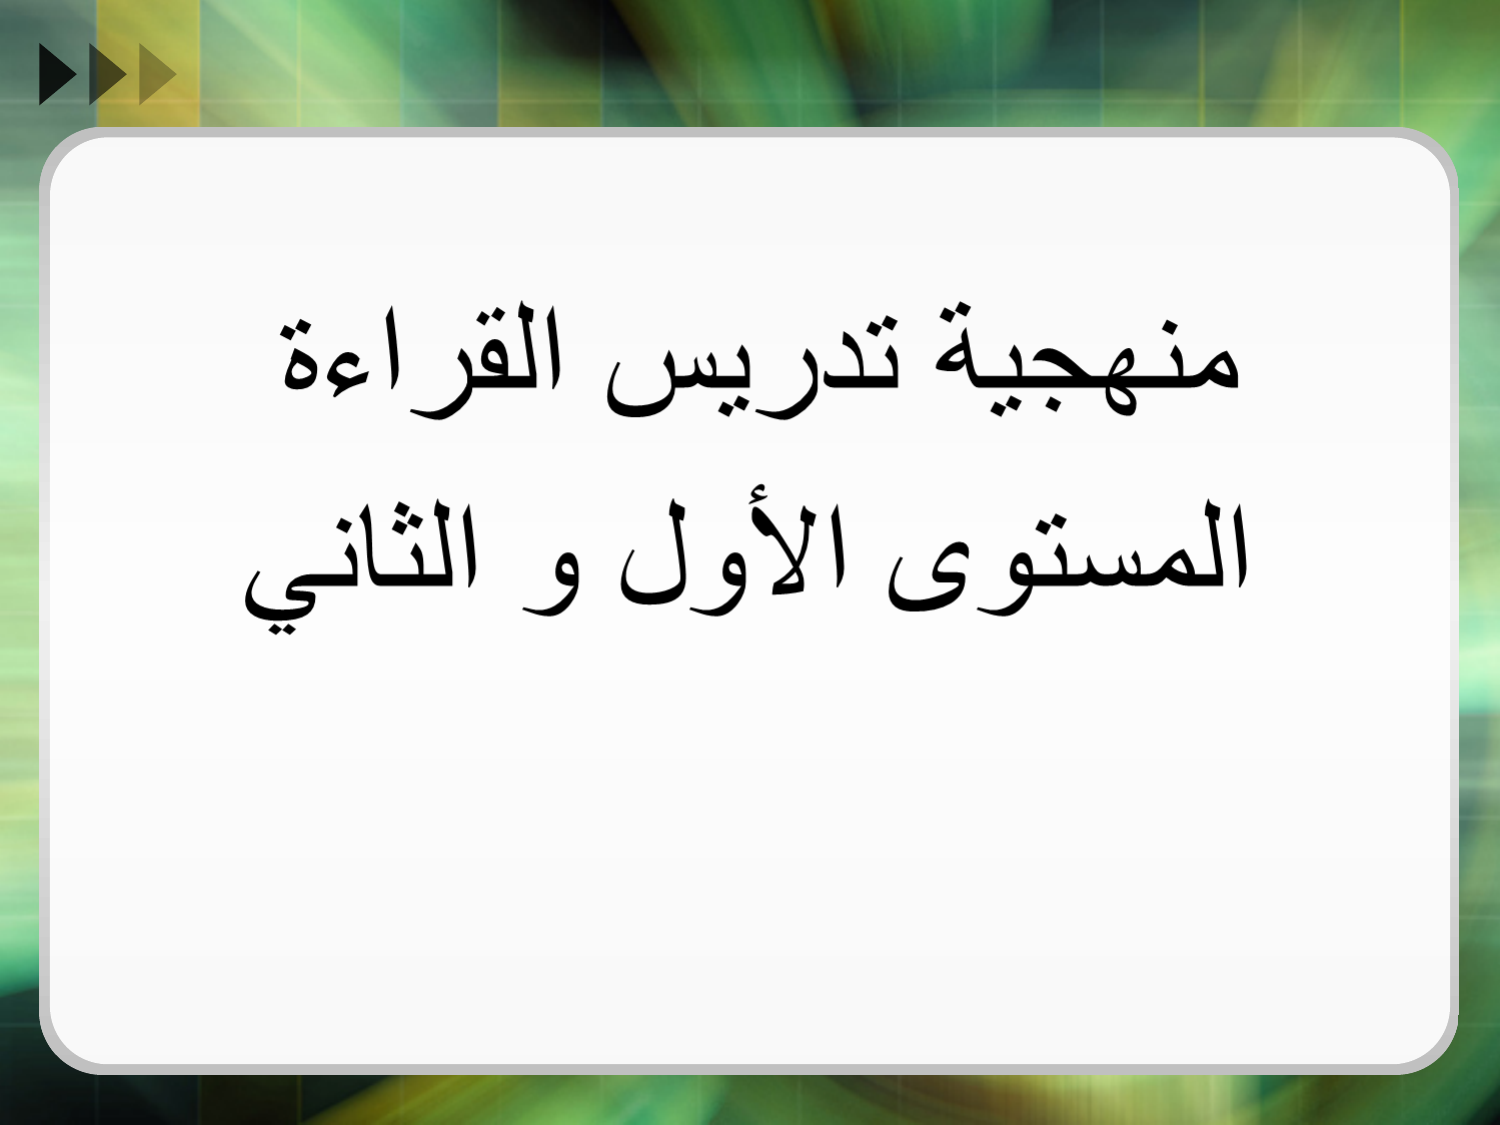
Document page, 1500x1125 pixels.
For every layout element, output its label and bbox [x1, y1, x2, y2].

picture [0, 0, 1500, 1125]
list [159, 231, 1413, 1009]
